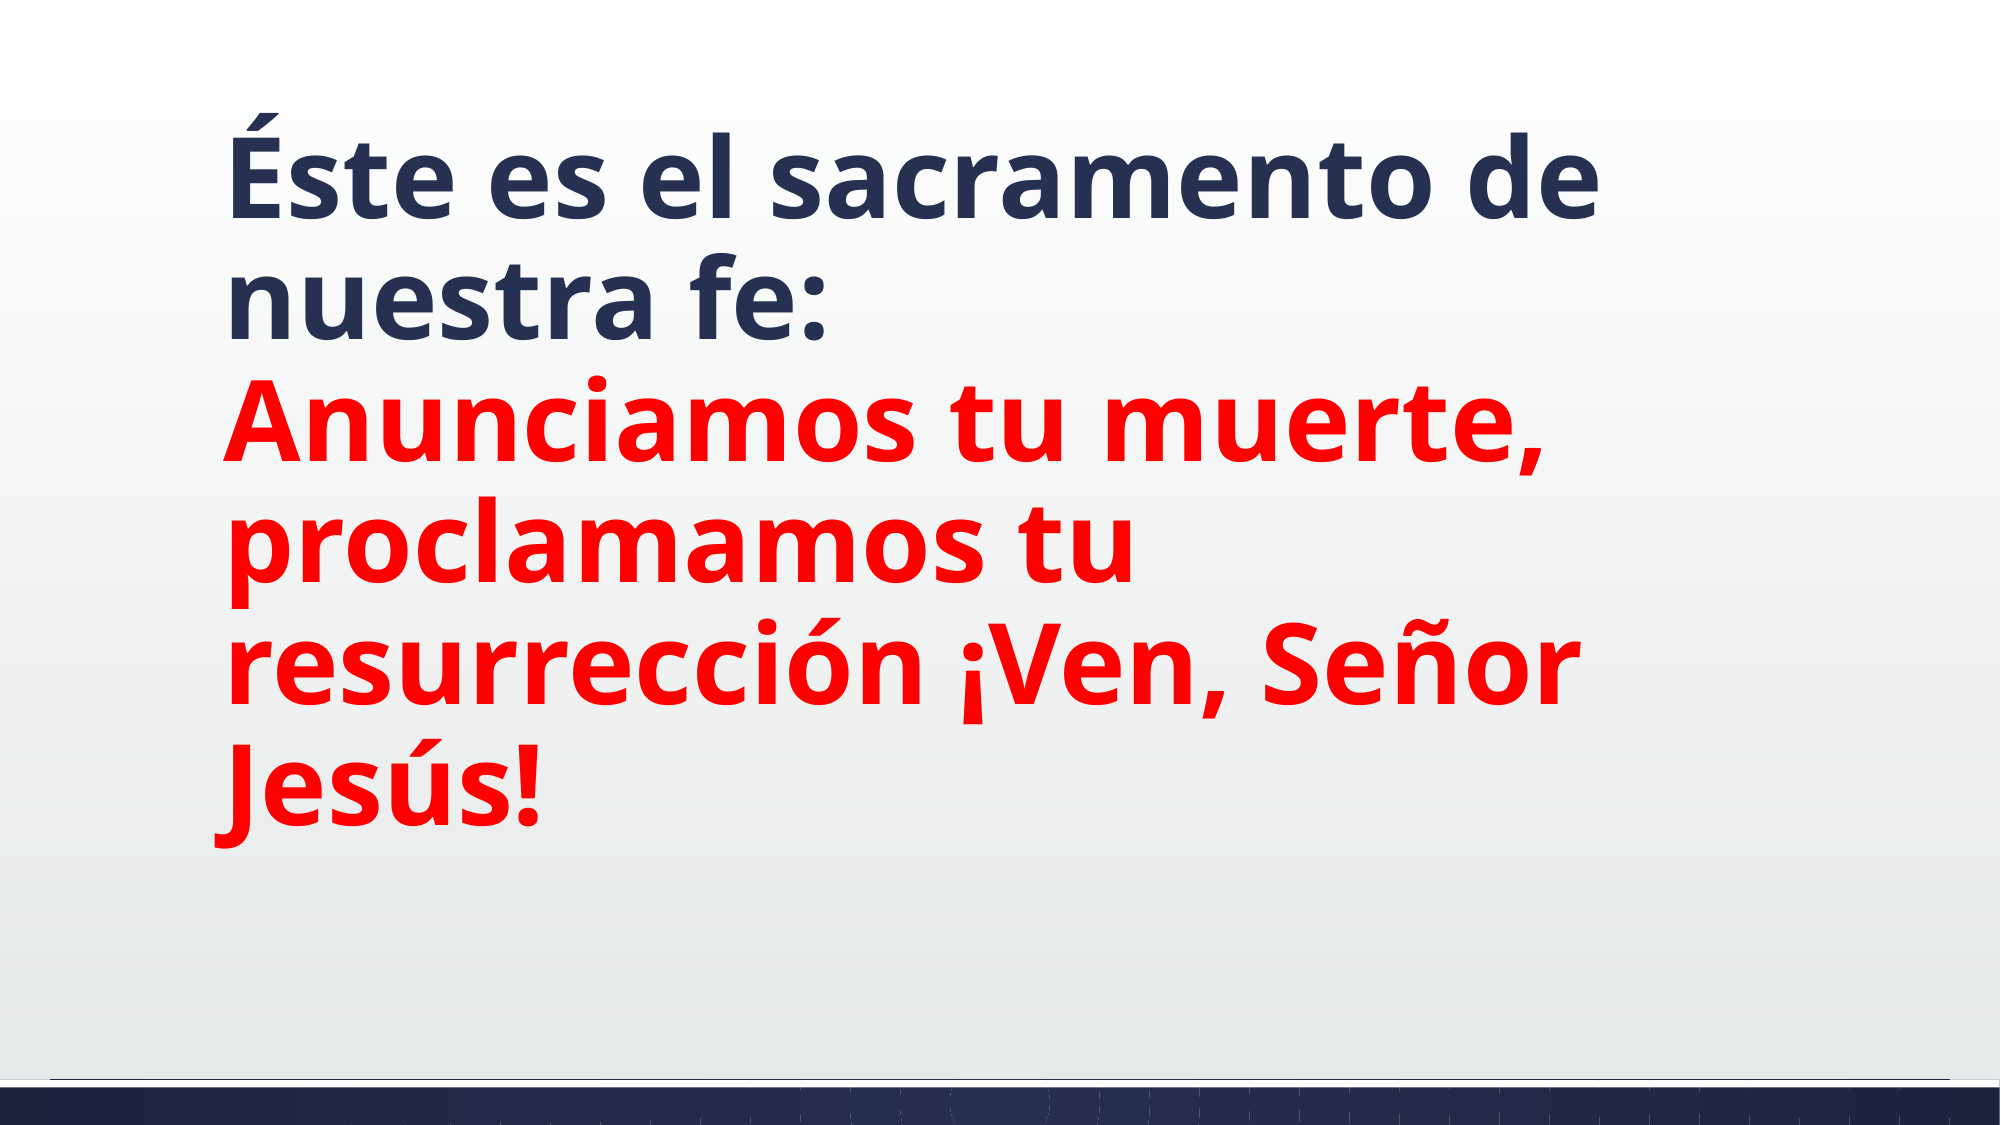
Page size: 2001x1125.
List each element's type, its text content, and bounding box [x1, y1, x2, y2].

title Éste es el sacramento de nuestra fe: Anunciamos tu muerte, proclamamos tu resurrección ¡Ven, Señor Jesús! [208, 208, 1769, 858]
